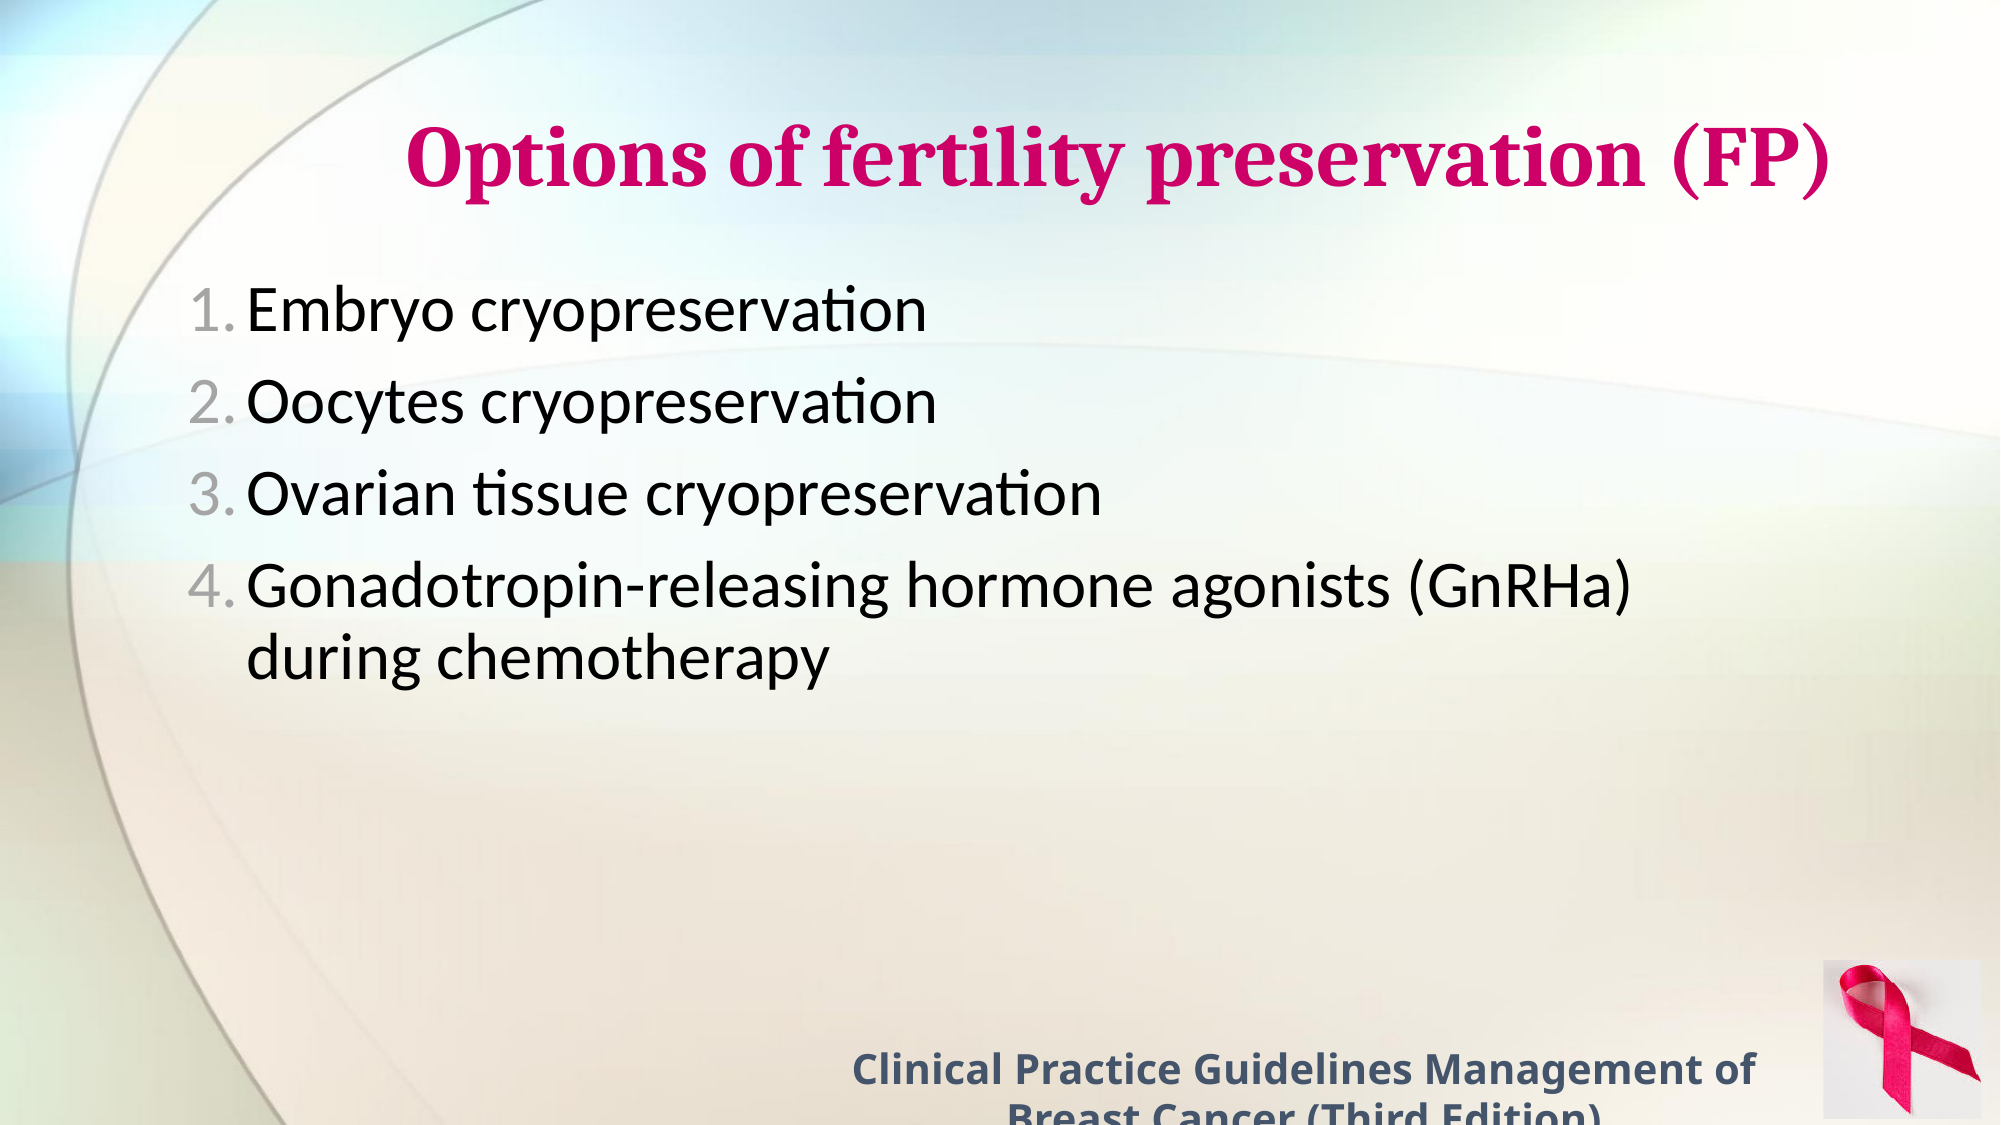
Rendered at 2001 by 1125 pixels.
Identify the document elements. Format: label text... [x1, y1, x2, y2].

list Embryo cryopreservation Oocytes cryopreservation Ovarian tissue cryopreservation Gonadotropin-releasing hormone agonists (GnRHa) during chemotherapy [172, 266, 1826, 1020]
text_box Clinical Practice Guidelines Management of Breast Cancer (Third Edition) [788, 1035, 1820, 1125]
picture [0, 0, 2001, 1125]
slide_number 11 [1325, 1042, 1813, 1103]
title Options of fertility preservation (FP) [381, 43, 1863, 261]
